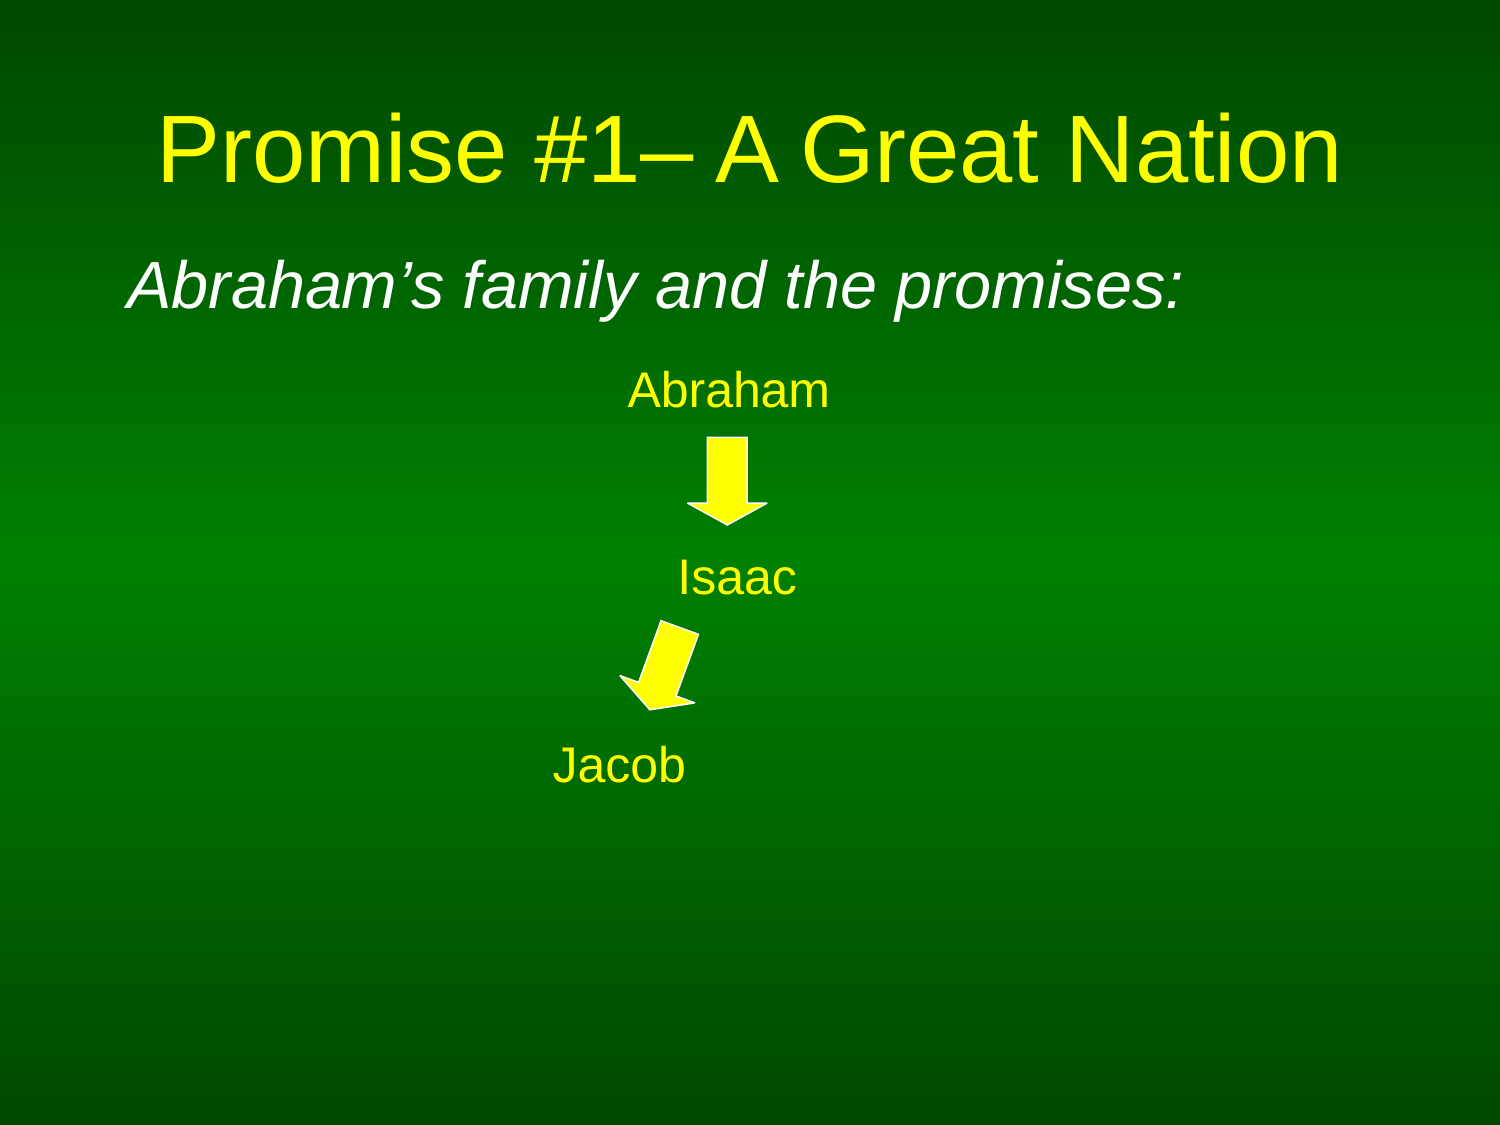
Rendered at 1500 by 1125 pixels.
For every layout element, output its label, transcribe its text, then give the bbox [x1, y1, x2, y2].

text_box Jacob [537, 724, 701, 800]
text_box [619, 620, 699, 710]
text_box [687, 437, 768, 525]
list Abraham’s family and the promises: [112, 249, 1388, 338]
text_box Abraham [612, 349, 846, 425]
text_box Isaac [662, 537, 812, 613]
title Promise #1– A Great Nation [37, 50, 1463, 238]
